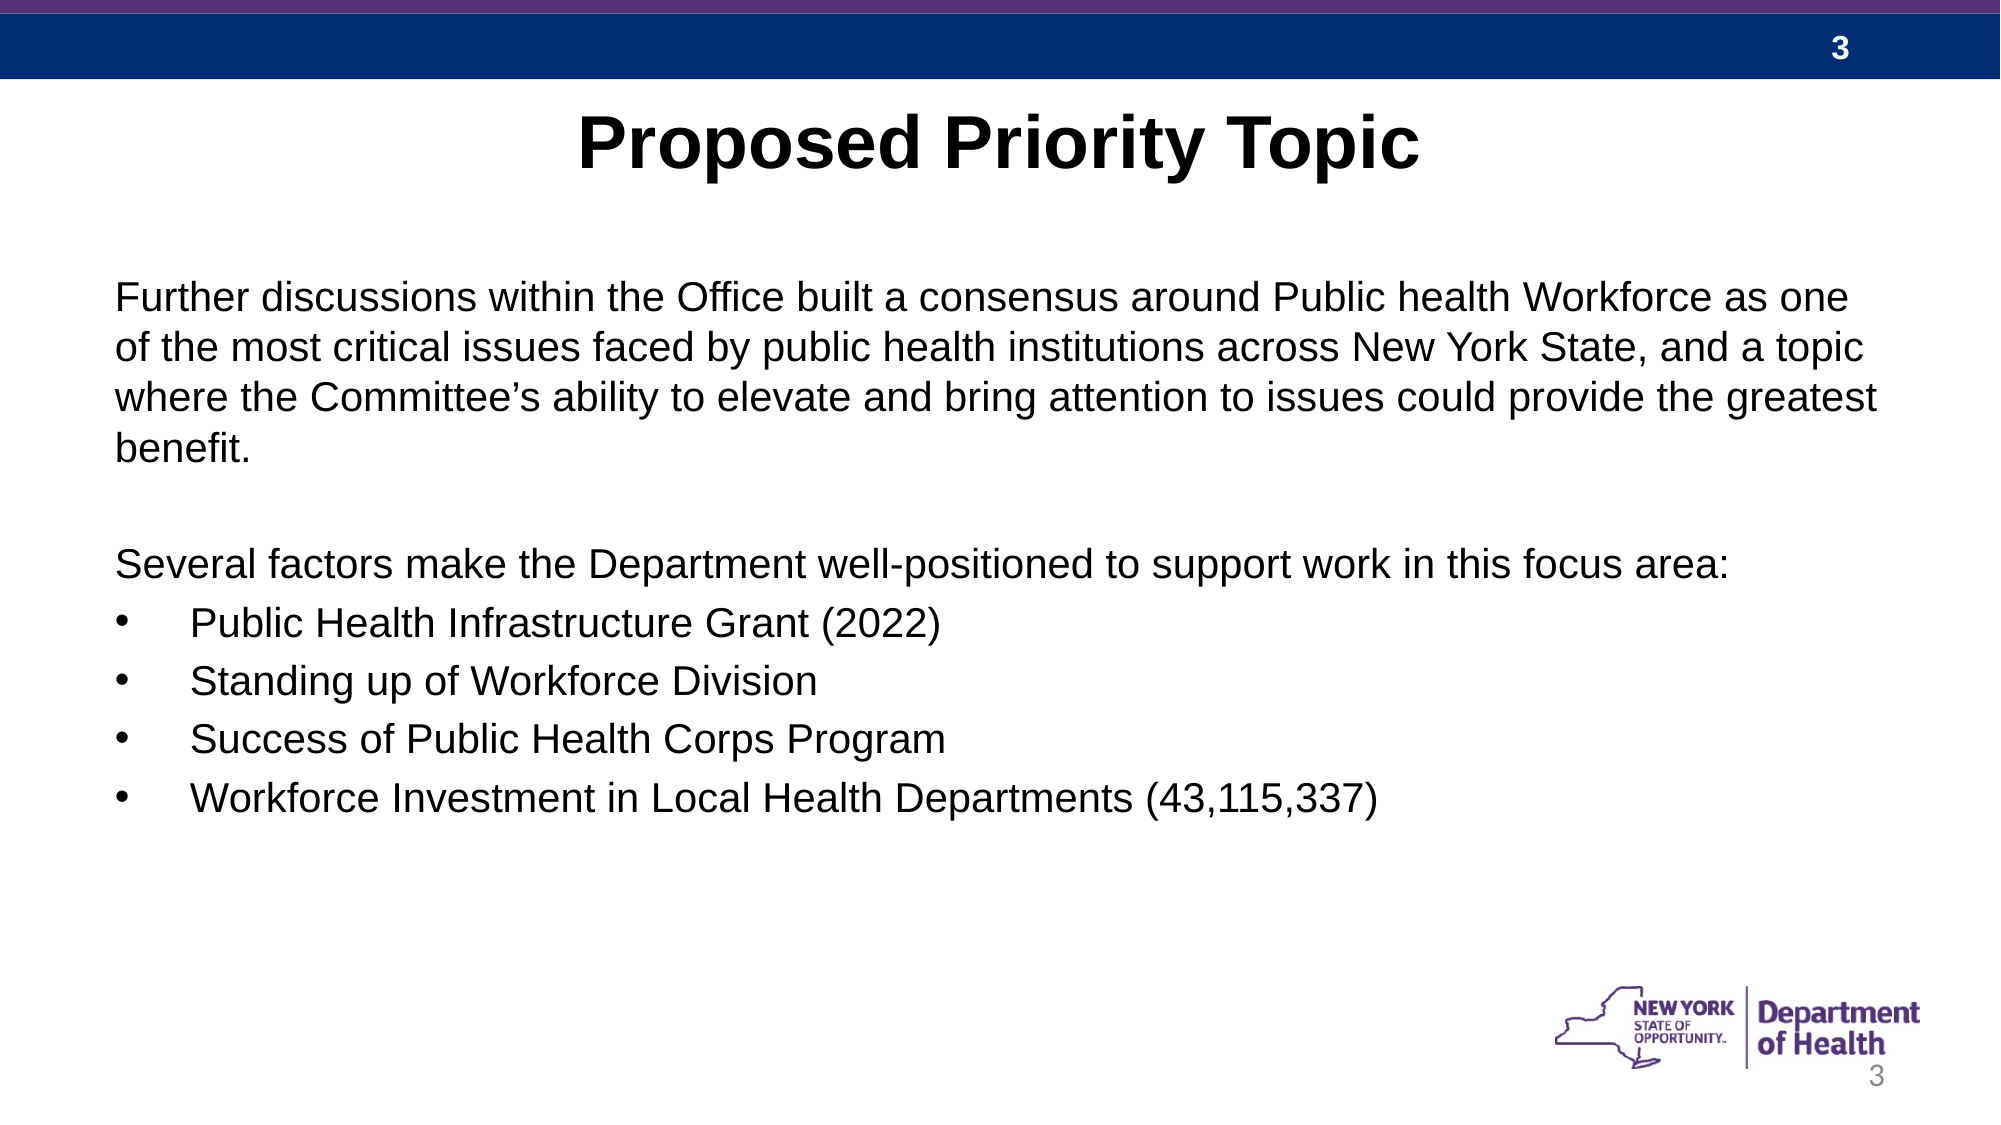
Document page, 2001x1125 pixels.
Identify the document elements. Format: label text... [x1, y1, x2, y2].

picture [1555, 986, 1920, 1069]
title Proposed Priority Topic [99, 45, 1900, 233]
slide_number 3 [1433, 1042, 1900, 1103]
list Further discussions within the Office built a consensus around Public health Workforce as one of the most critical issues faced by public health institutions across New York State, and a topic where the Committee’s ability to elevate and bring attention to issues could provide the greatest benefit. Several factors make the Department well-positioned to support work in this focus area: Public Health Infrastructure Grant (2022) Standing up of Workforce Division Success of Public Health Corps Program Workforce Investment in Local Health Departments (43,115,337) [99, 262, 1900, 1005]
